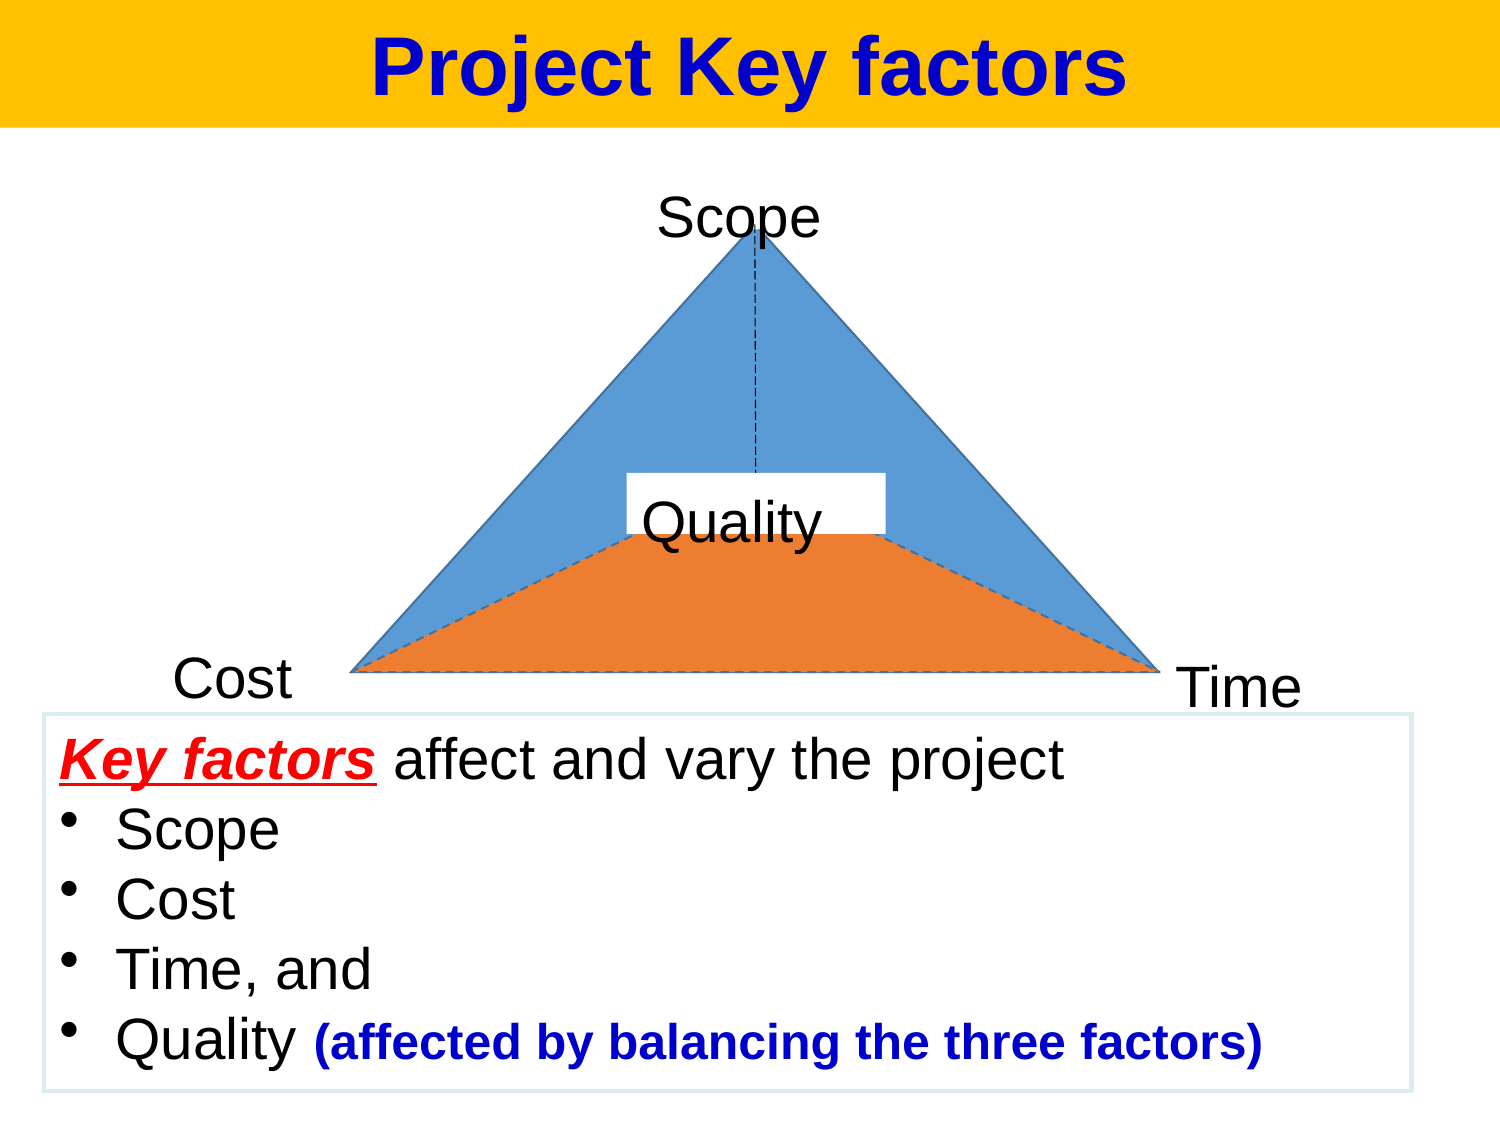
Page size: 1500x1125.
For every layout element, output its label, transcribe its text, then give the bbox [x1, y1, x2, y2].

text_box Project Key factors [0, 0, 1500, 128]
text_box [157, 127, 1355, 726]
list Key factors affect and vary the project Scope Cost Time, and Quality (affected by balancing the three factors) [42, 712, 1414, 1093]
